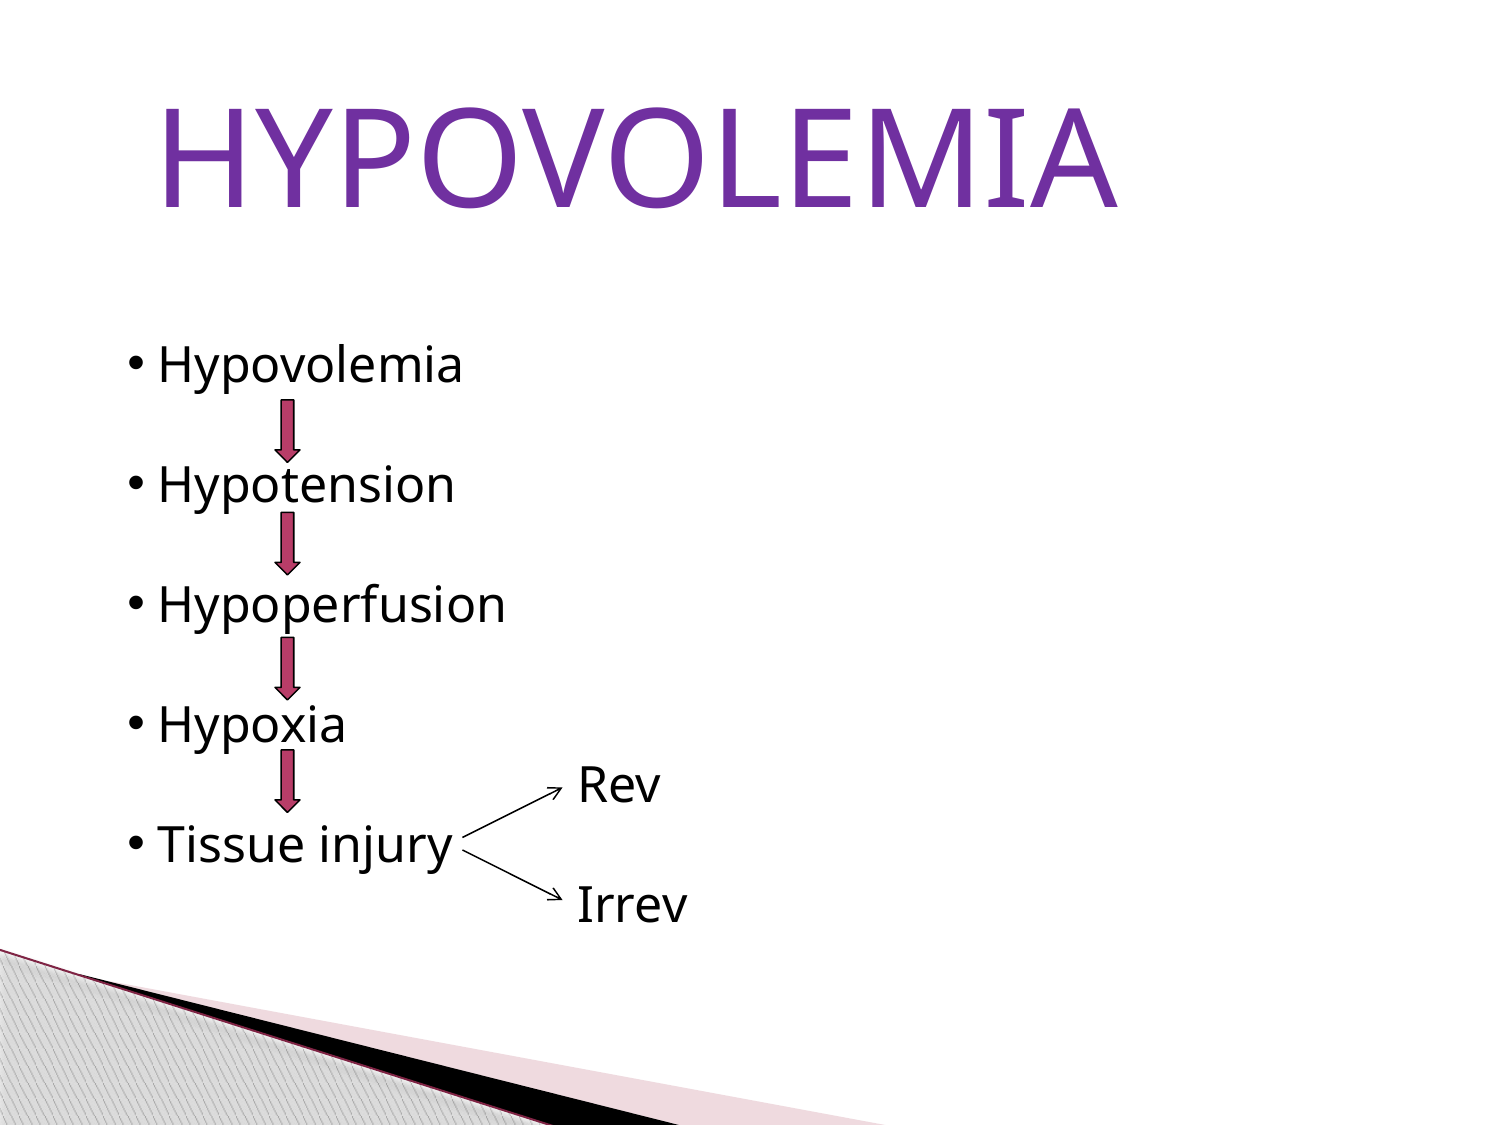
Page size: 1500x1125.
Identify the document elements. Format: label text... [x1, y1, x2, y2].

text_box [462, 849, 563, 901]
text_box [275, 749, 301, 813]
text_box HYPOVOLEMIA [138, 62, 1328, 243]
text_box [275, 512, 301, 575]
text_box [275, 399, 301, 463]
text_box Hypovolemia Hypotension Hypoperfusion Hypoxia Rev Tissue injury Irrev [112, 324, 1400, 1030]
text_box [462, 787, 563, 838]
text_box [275, 637, 301, 700]
